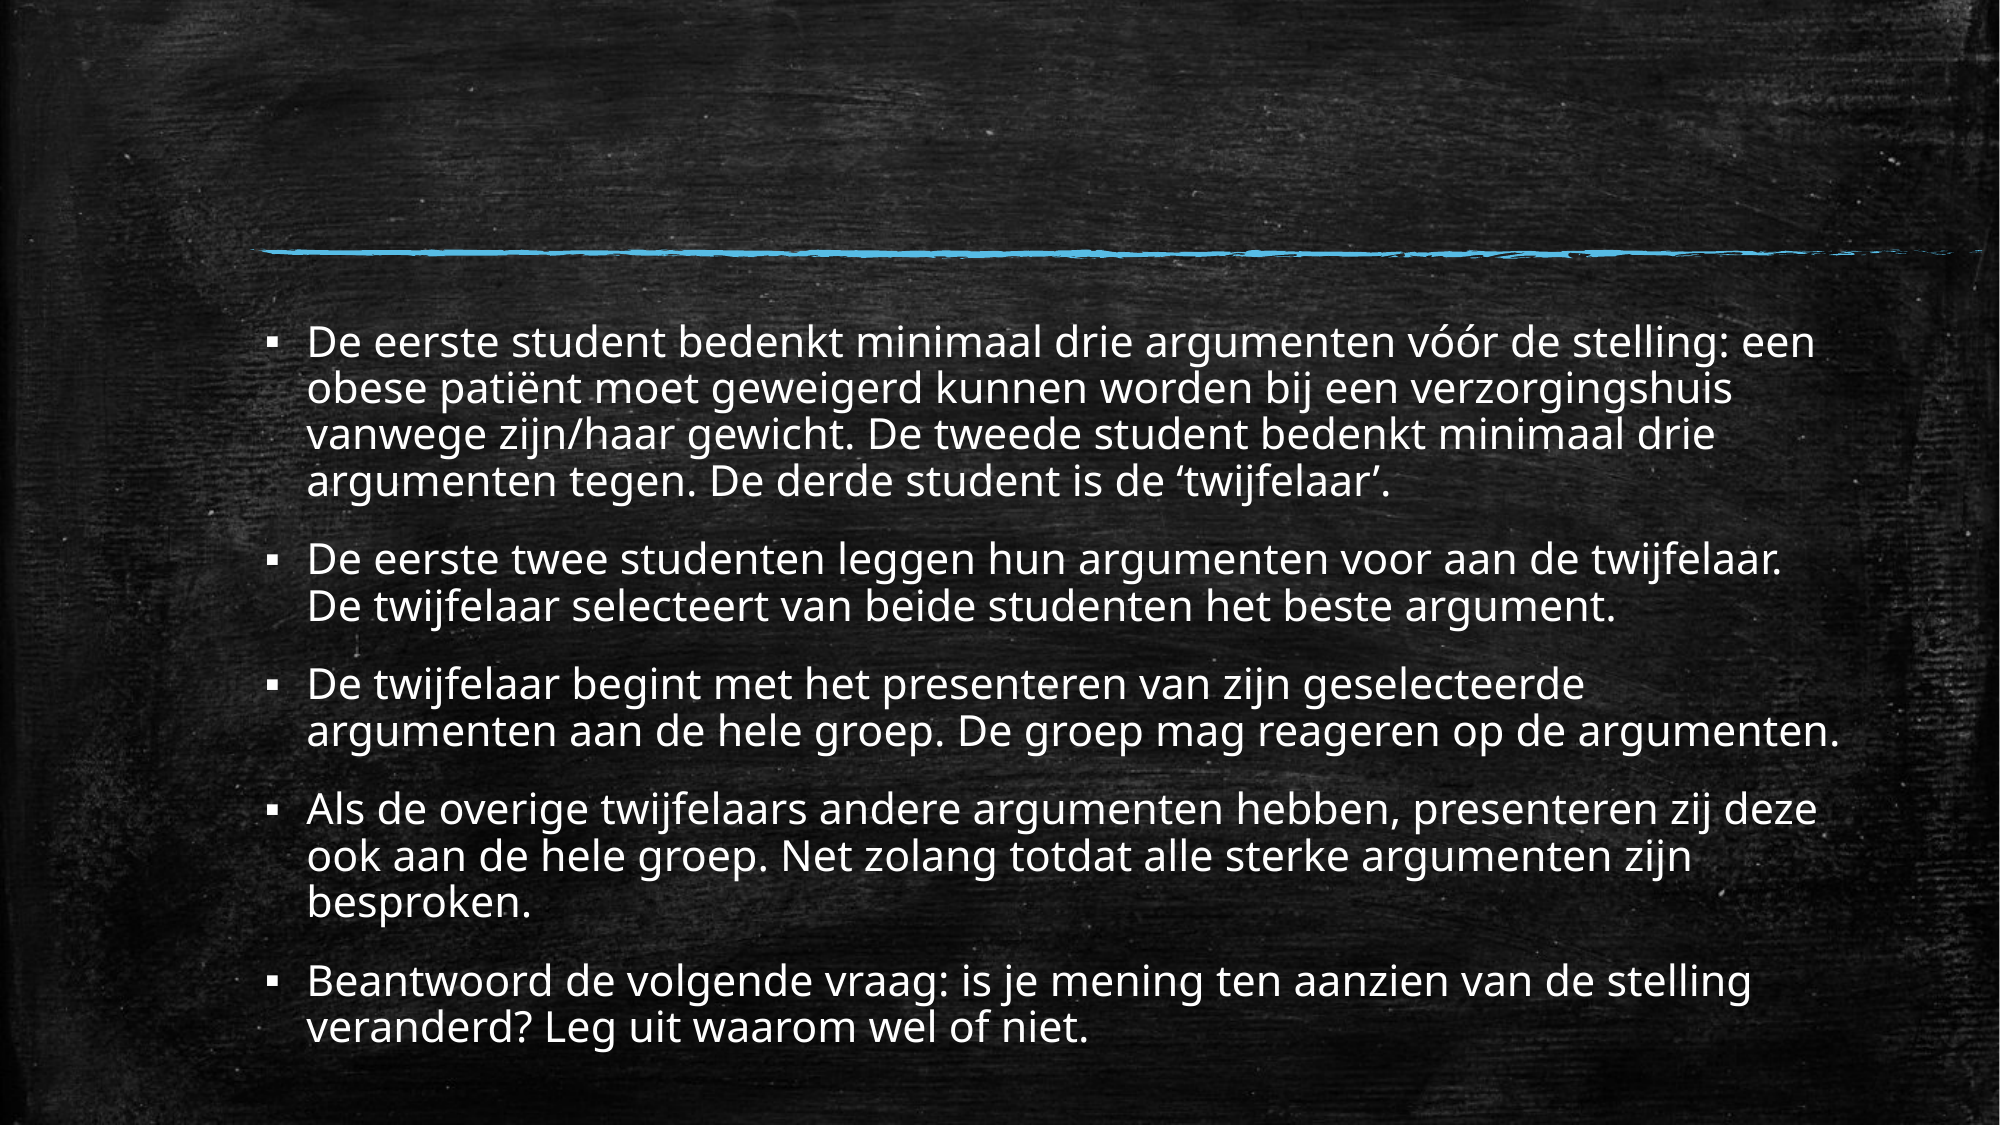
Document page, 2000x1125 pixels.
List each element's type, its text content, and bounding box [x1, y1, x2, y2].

list De eerste student bedenkt minimaal drie argumenten vóór de stelling: een obese patiënt moet geweigerd kunnen worden bij een verzorgingshuis vanwege zijn/haar gewicht. De tweede student bedenkt minimaal drie argumenten tegen. De derde student is de ‘twijfelaar’. De eerste twee studenten leggen hun argumenten voor aan de twijfelaar. De twijfelaar selecteert van beide studenten het beste argument. De twijfelaar begint met het presenteren van zijn geselecteerde argumenten aan de hele groep. De groep mag reageren op de argumenten. Als de overige twijfelaars andere argumenten hebben, presenteren zij deze ook aan de hele groep. Net zolang totdat alle sterke argumenten zijn besproken. Beantwoord de volgende vraag: is je mening ten aanzien van de stelling veranderd? Leg uit waarom wel of niet. [249, 312, 1863, 1080]
